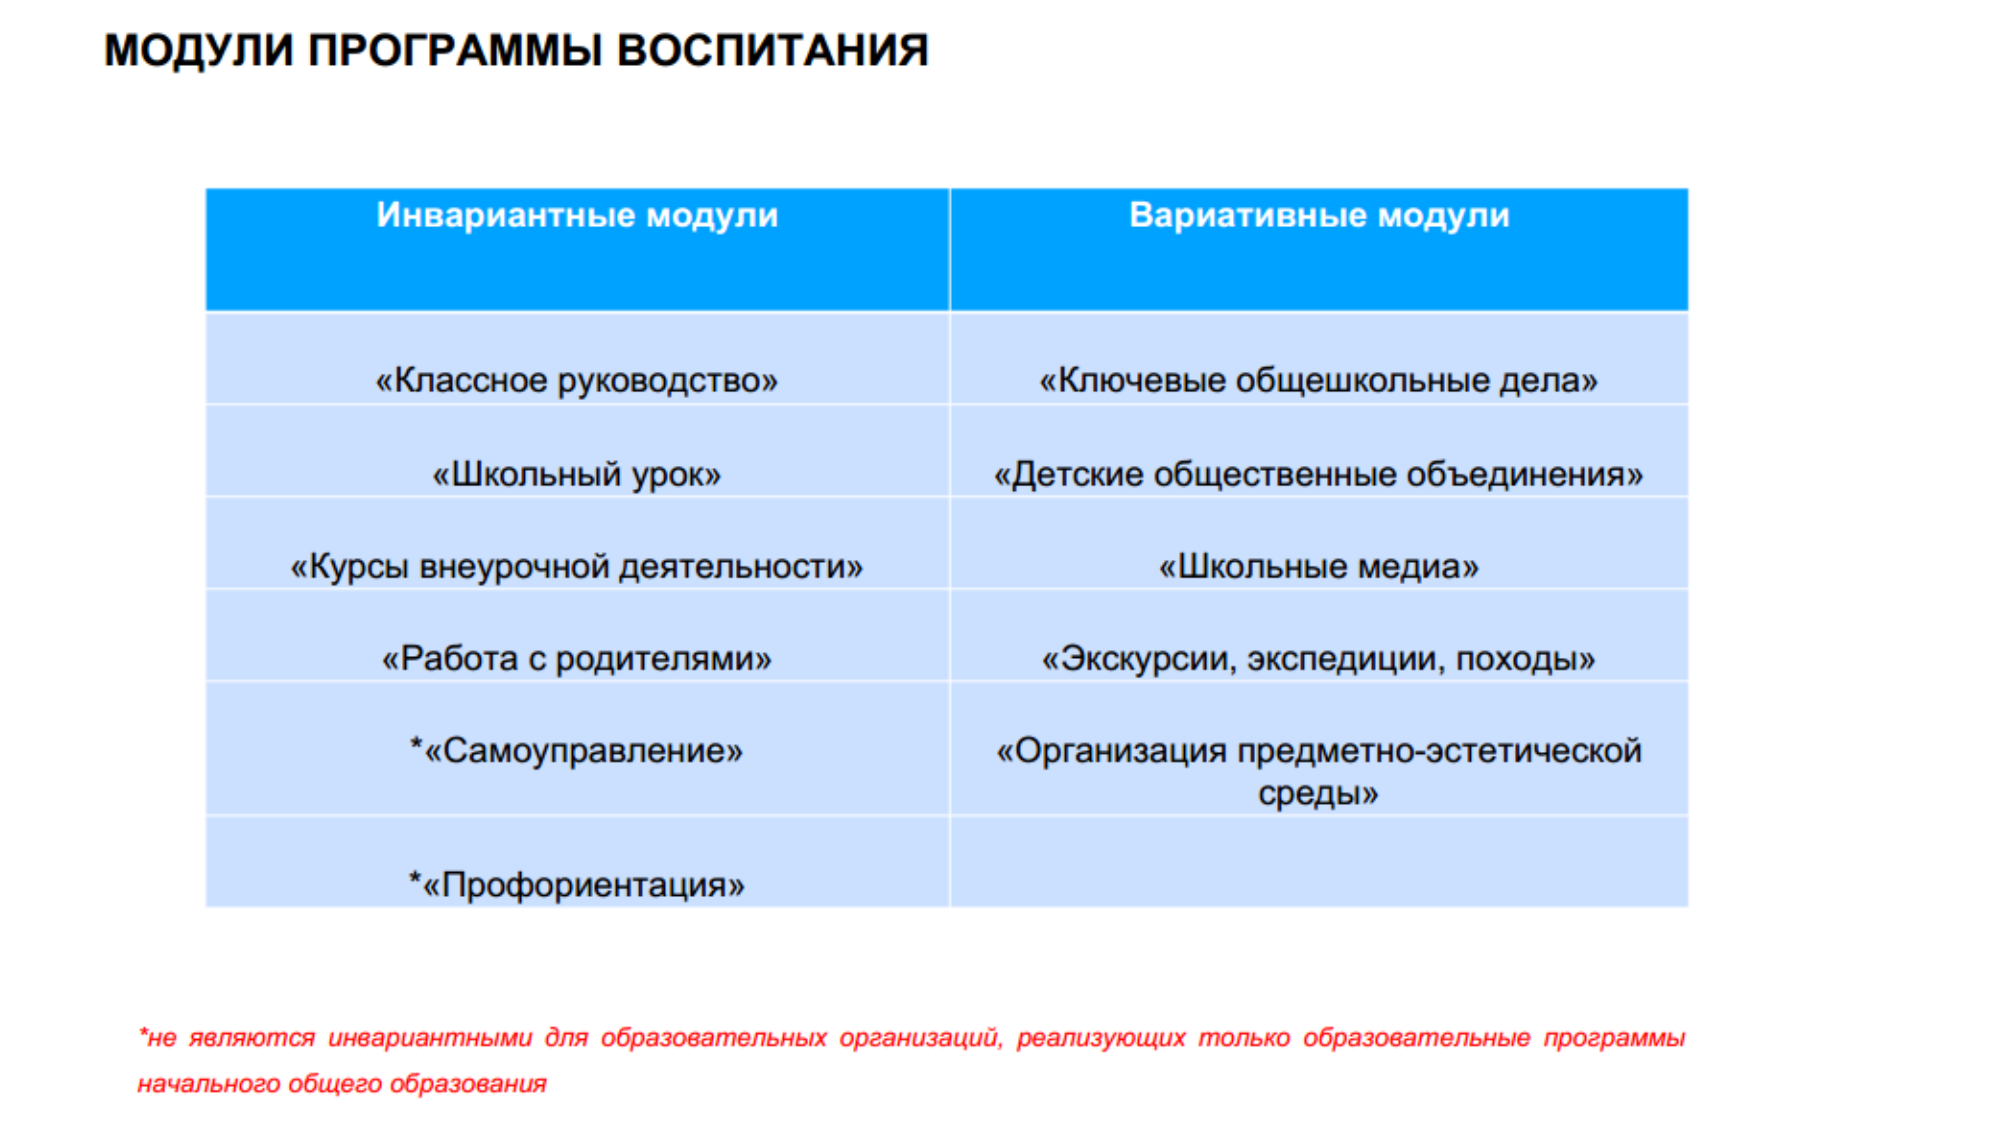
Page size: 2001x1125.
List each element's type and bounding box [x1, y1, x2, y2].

picture [57, 0, 1697, 1118]
